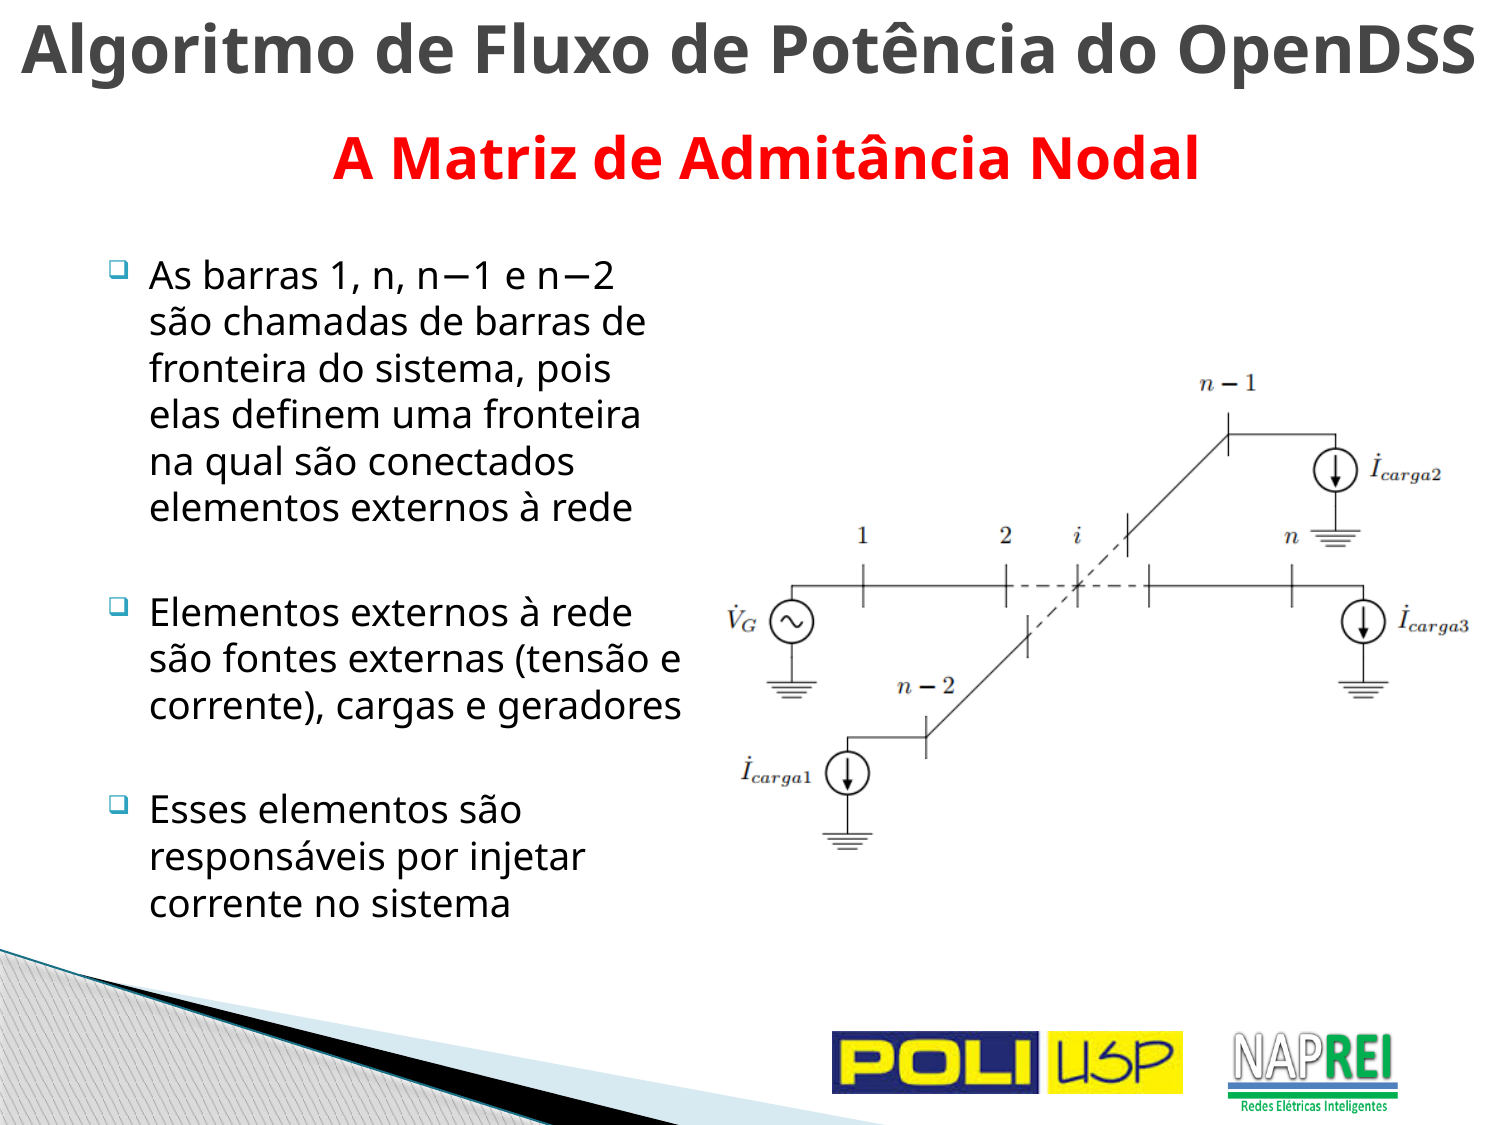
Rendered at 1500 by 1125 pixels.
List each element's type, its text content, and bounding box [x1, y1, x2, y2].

picture [832, 1031, 1183, 1094]
text_box A Matriz de Admitância Nodal [17, 114, 1500, 199]
list As barras 1, n, n−1 e n−2 são chamadas de barras de fronteira do sistema, pois elas definem uma fronteira na qual são conectados elementos externos à rede Elementos externos à rede são fontes externas (tensão e corrente), cargas e geradores Esses elementos são responsáveis por injetar corrente no sistema [75, 243, 703, 986]
text_box Algoritmo de Fluxo de Potência do OpenDSS [0, 0, 1500, 114]
picture [702, 368, 1489, 861]
picture [1222, 1031, 1399, 1114]
